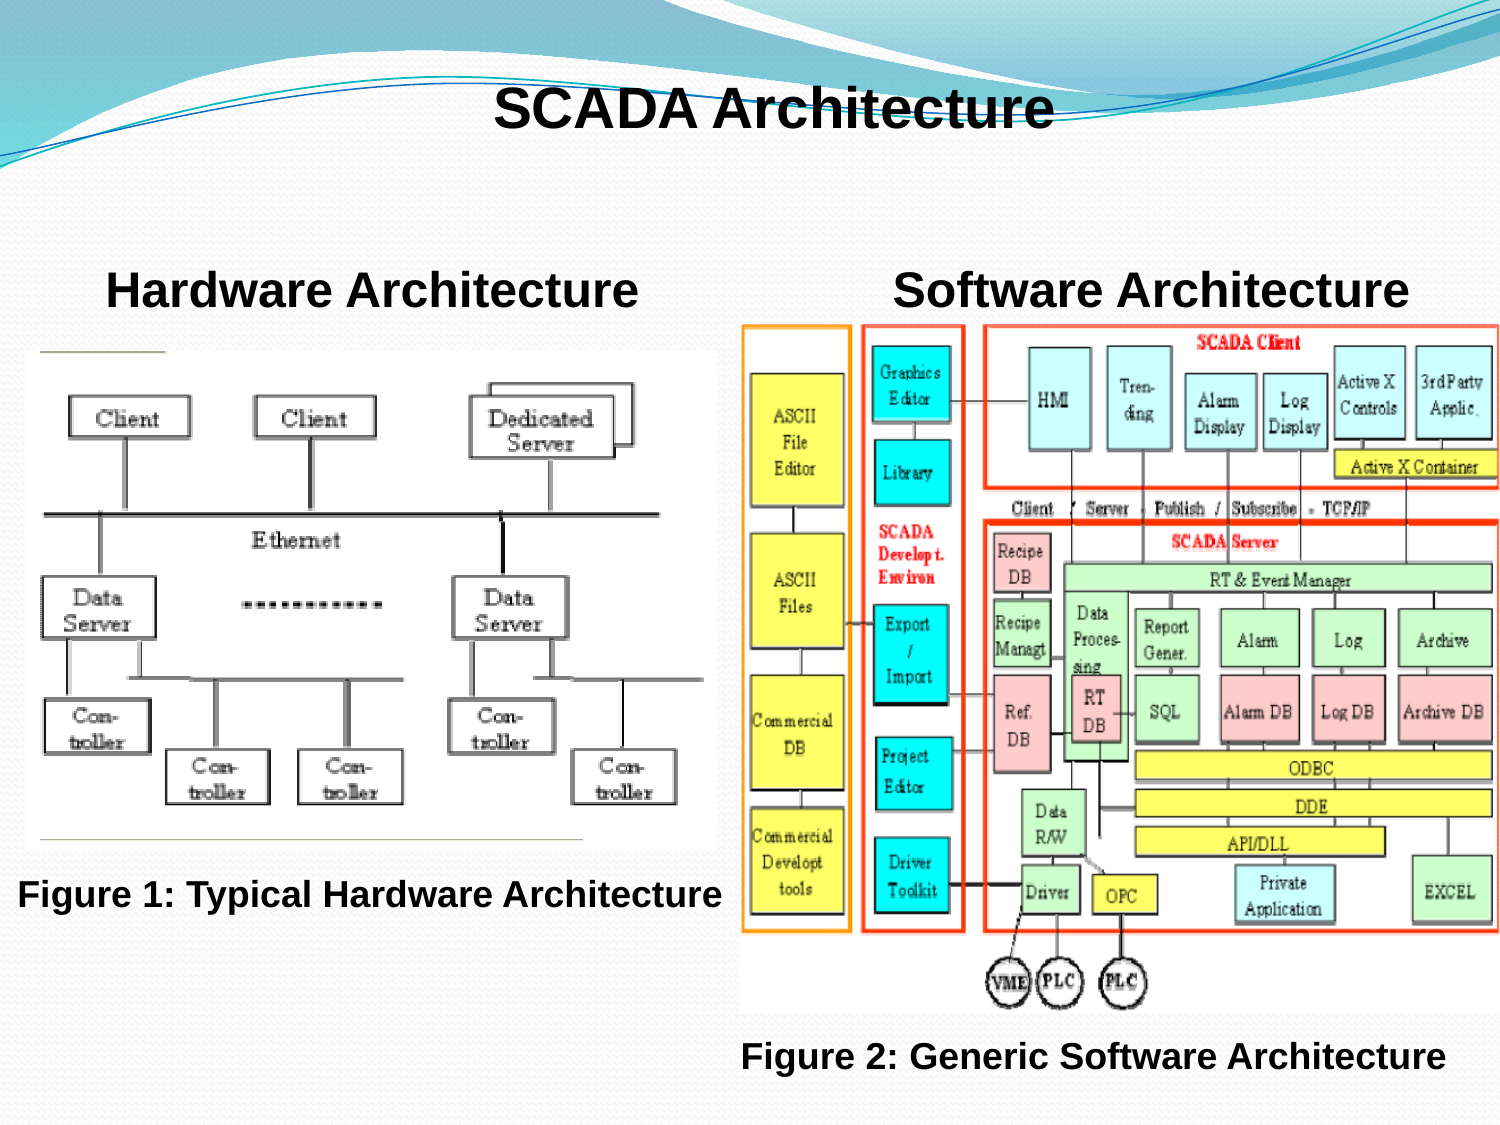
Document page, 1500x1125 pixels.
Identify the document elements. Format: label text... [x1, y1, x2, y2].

picture [739, 324, 1500, 1013]
text_box Figure 2: Generic Software Architecture [725, 1024, 1463, 1085]
text_box Software Architecture [877, 249, 1426, 323]
text_box SCADA Architecture [478, 62, 1071, 148]
text_box Hardware Architecture [90, 249, 655, 325]
text_box Figure 1: Typical Hardware Architecture [2, 862, 732, 923]
picture [24, 349, 718, 851]
